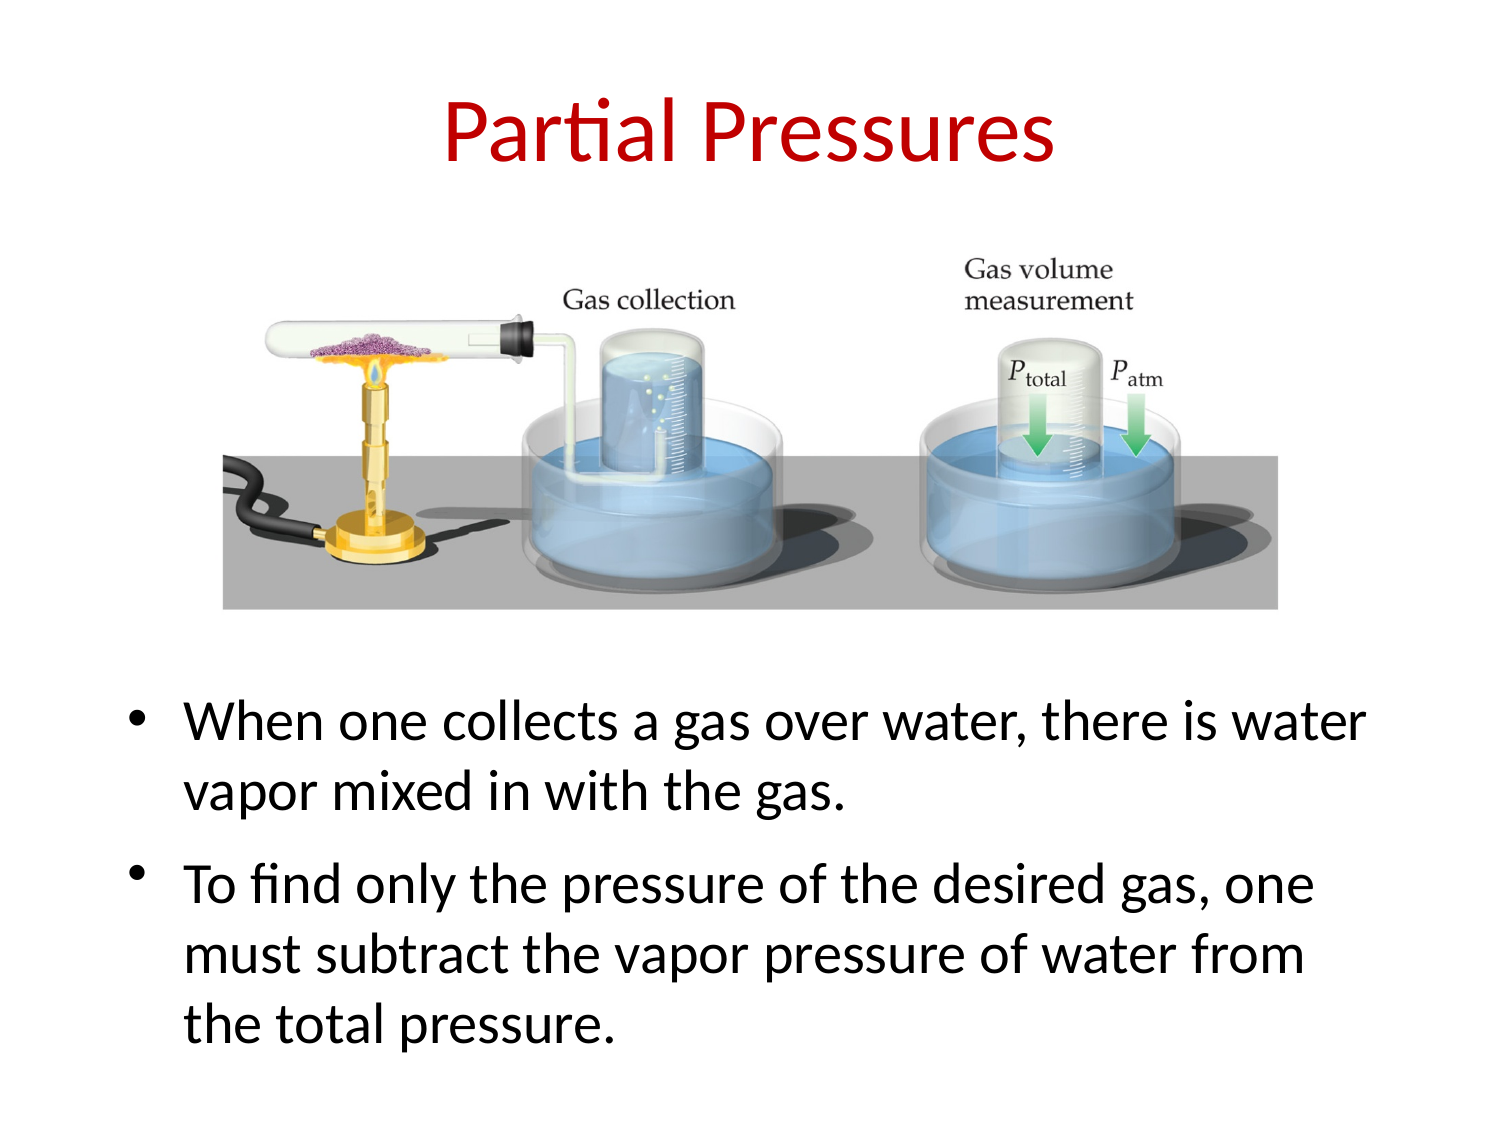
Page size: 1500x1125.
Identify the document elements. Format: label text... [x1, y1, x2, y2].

text_box To find only the pressure of the desired gas, one must subtract the vapor pressure of water from the total pressure. [112, 837, 1388, 1038]
text_box Partial Pressures [112, 62, 1388, 250]
picture [215, 249, 1286, 626]
text_box When one collects a gas over water, there is water vapor mixed in with the gas. [112, 675, 1388, 837]
